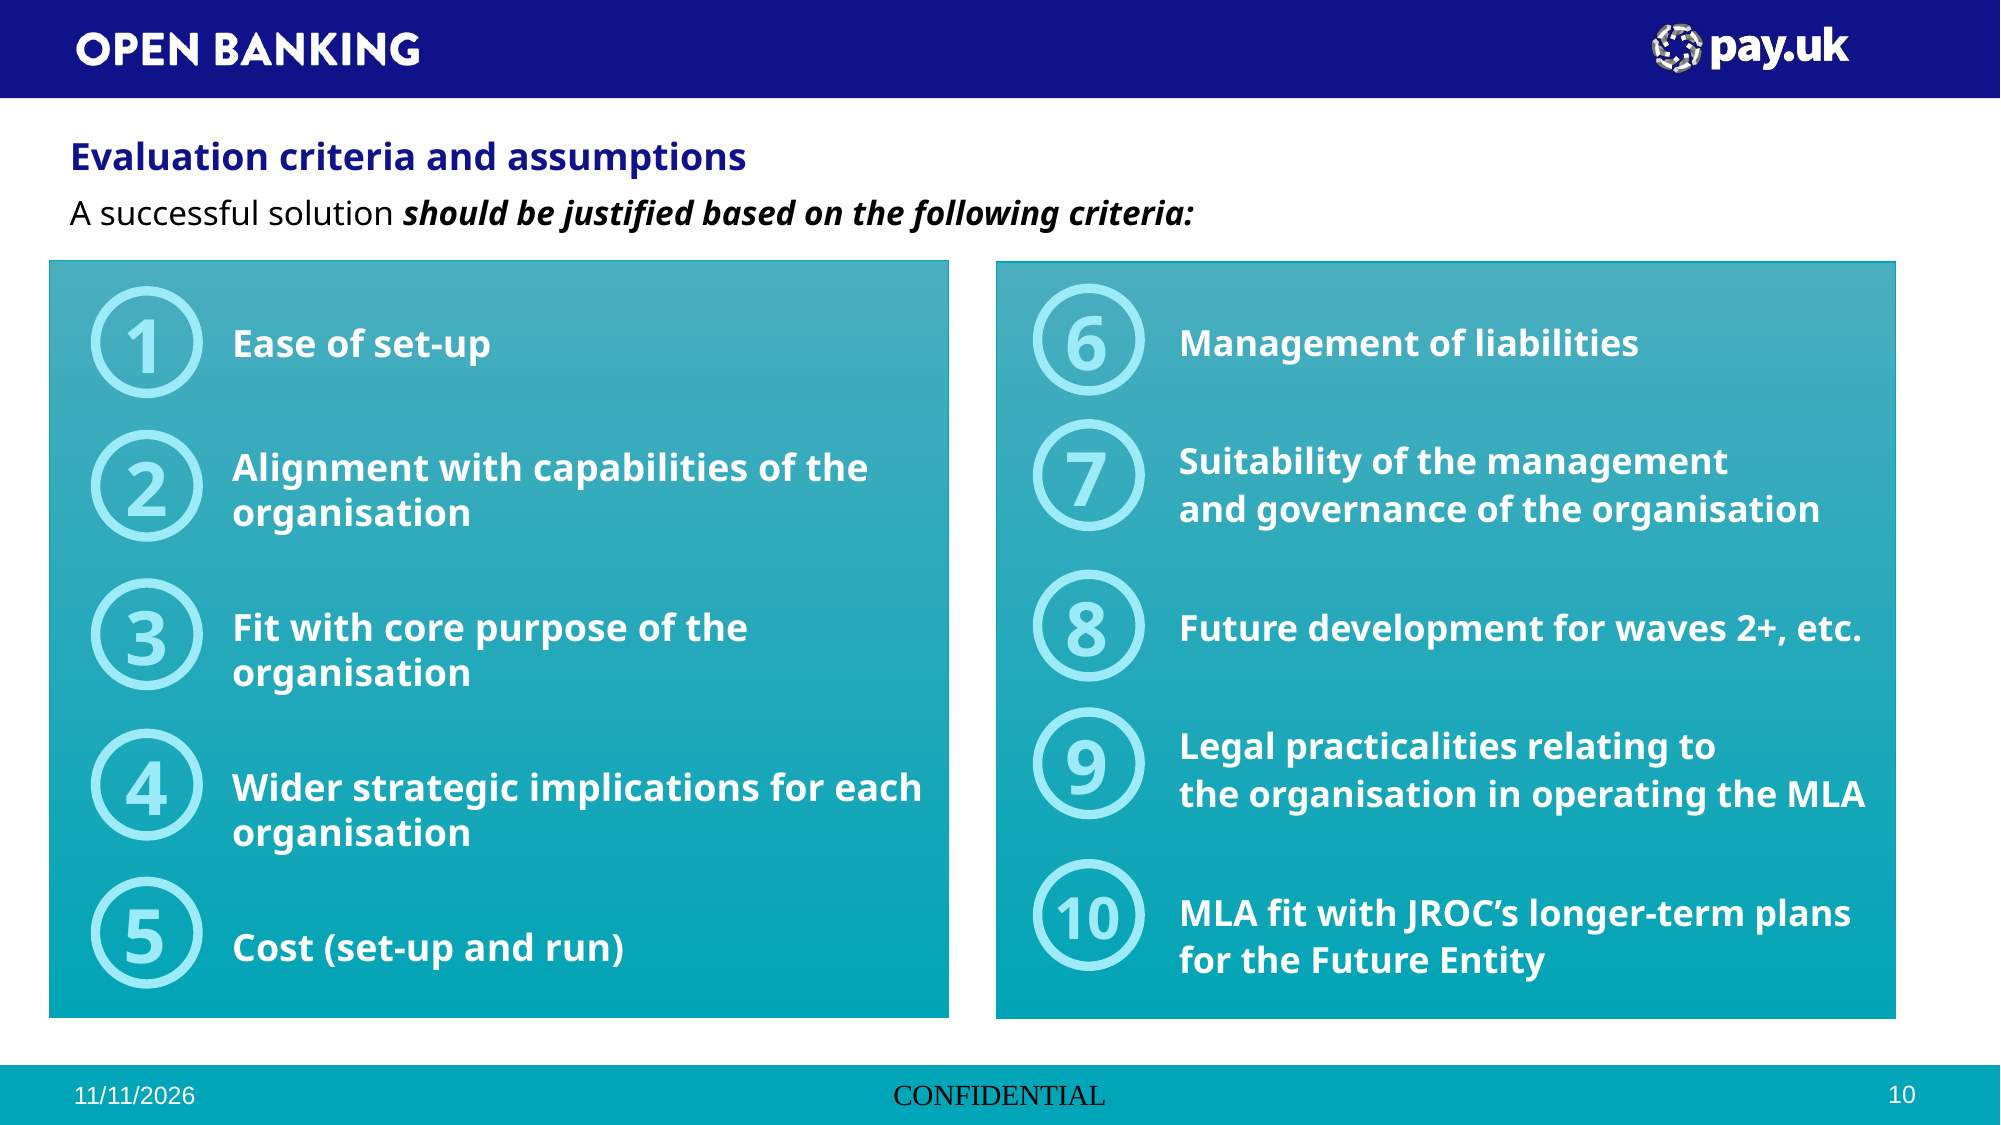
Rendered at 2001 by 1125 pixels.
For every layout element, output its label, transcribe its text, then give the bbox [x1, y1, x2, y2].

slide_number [59, 1065, 509, 1125]
text_box Ease of set-up Alignment with capabilities of the organisation Fit with core purpose of the organisation Wider strategic implications for each organisation Cost (set-up and run) [217, 312, 949, 1053]
text_box [996, 261, 1896, 1019]
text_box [95, 290, 199, 394]
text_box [1037, 574, 1141, 681]
text_box [49, 260, 949, 1018]
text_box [95, 881, 198, 988]
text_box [1037, 863, 1141, 967]
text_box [95, 582, 199, 686]
picture [1644, 12, 1856, 78]
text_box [95, 733, 199, 840]
footer CONFIDENTIAL [662, 1064, 1338, 1124]
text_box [95, 434, 199, 538]
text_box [1037, 423, 1141, 530]
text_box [1037, 288, 1141, 395]
text_box A successful solution should be justified based on the following criteria: [54, 189, 1977, 253]
picture [43, 0, 452, 99]
text_box Management of liabilities Suitability of the management and governance of the organisation Future development for waves 2+, etc. Legal practicalities relating to the organisation in operating the MLA MLA fit with JROC’s longer-term plans for the Future Entity [1163, 308, 1896, 997]
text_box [1037, 711, 1141, 819]
title Evaluation criteria and assumptions [54, 130, 1977, 189]
slide_number 10 [1412, 1064, 1932, 1124]
